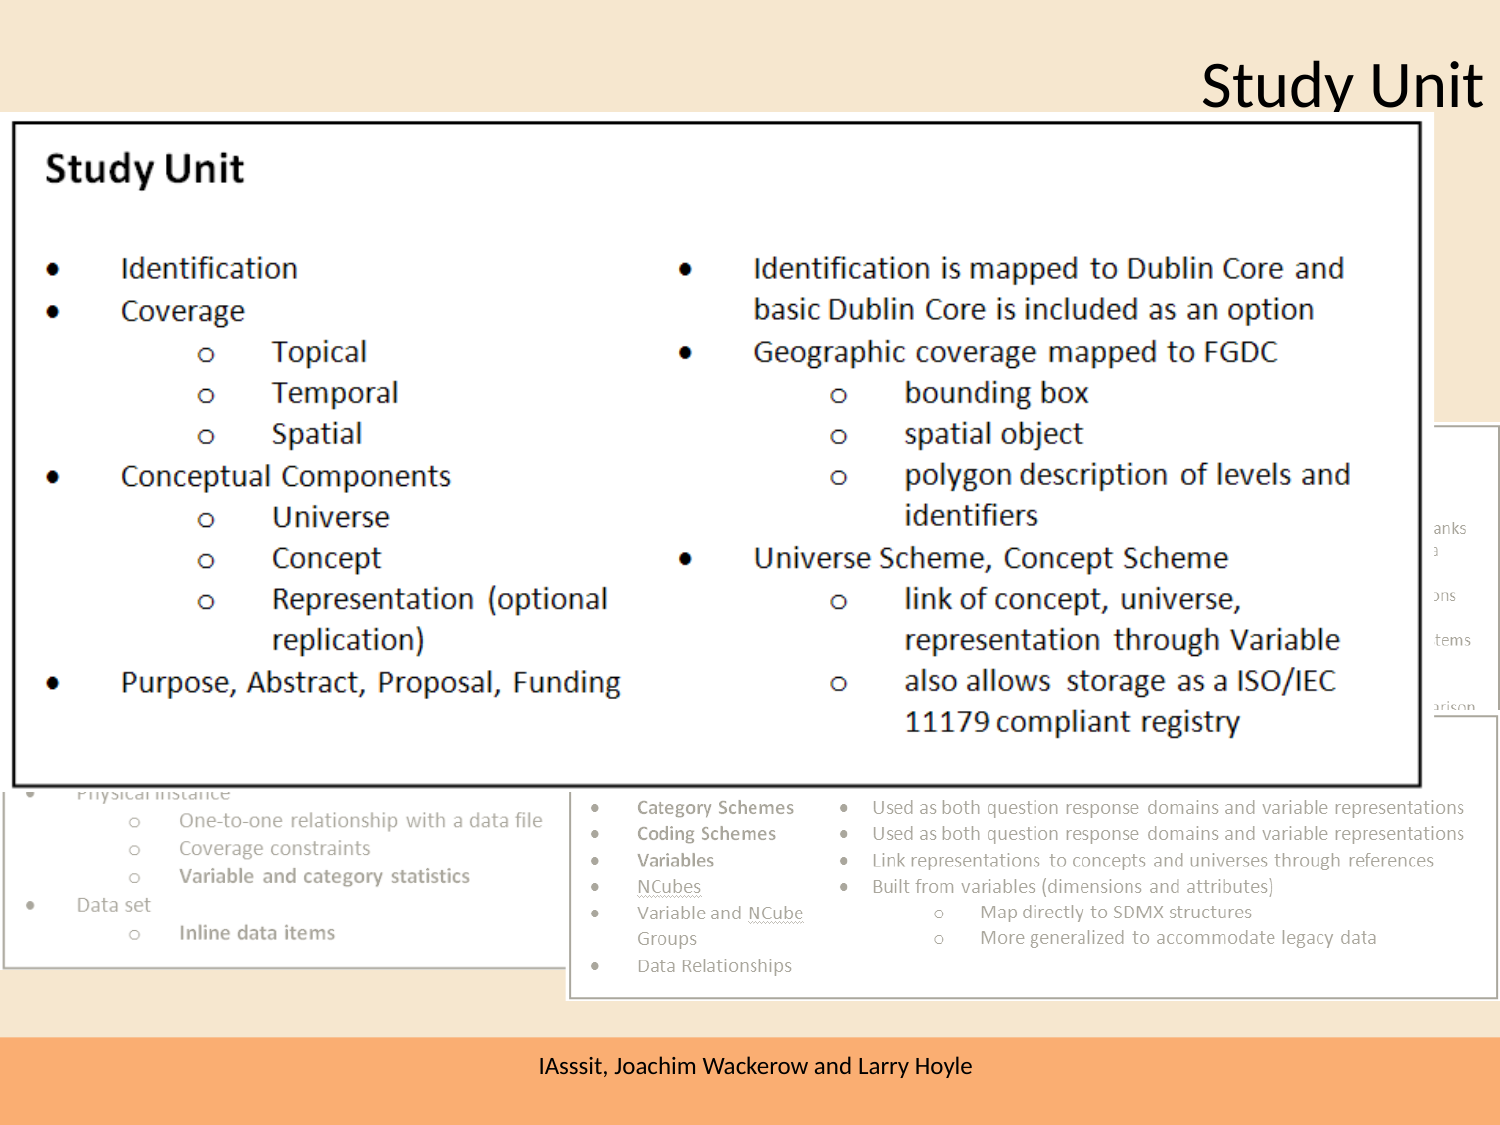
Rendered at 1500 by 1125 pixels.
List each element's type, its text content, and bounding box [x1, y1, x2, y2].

footer IAsssit, Joachim Wackerow and Larry Hoyle [399, 1042, 1113, 1103]
picture [0, 111, 1500, 1001]
title Study Unit [839, 0, 1500, 163]
